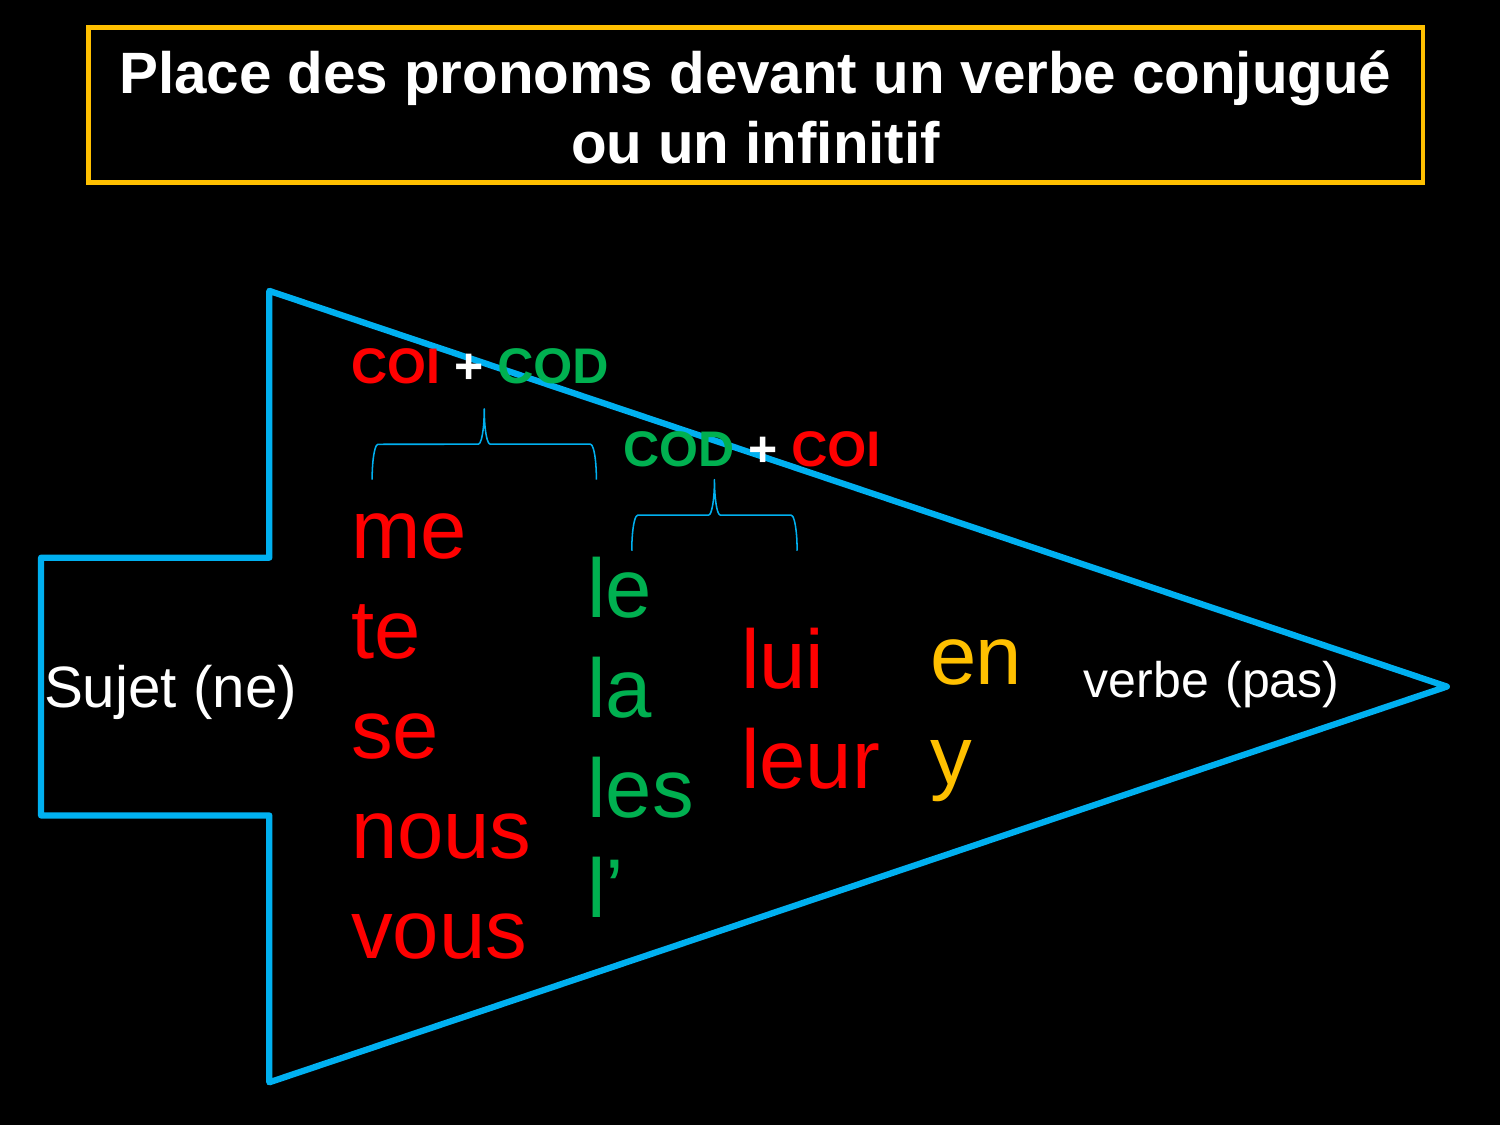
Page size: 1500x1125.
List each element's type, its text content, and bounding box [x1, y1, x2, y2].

text_box COD + COI [608, 408, 926, 484]
text_box Sujet (ne) [29, 641, 336, 727]
text_box (pas) [1210, 640, 1388, 716]
text_box [1388, 664, 1449, 709]
text_box [631, 478, 798, 551]
text_box [786, 716, 1366, 911]
text_box [371, 408, 598, 480]
text_box [39, 288, 713, 1085]
text_box le la les l’ [572, 527, 786, 942]
text_box Place des pronoms devant un verbe conjugué ou un infinitif [88, 27, 1424, 183]
text_box COI + COD [336, 326, 655, 401]
text_box en y [915, 593, 1081, 809]
text_box me te se nous vous [336, 467, 550, 983]
text_box lui leur [726, 597, 940, 813]
text_box [716, 484, 1315, 640]
text_box verbe [1081, 640, 1210, 716]
